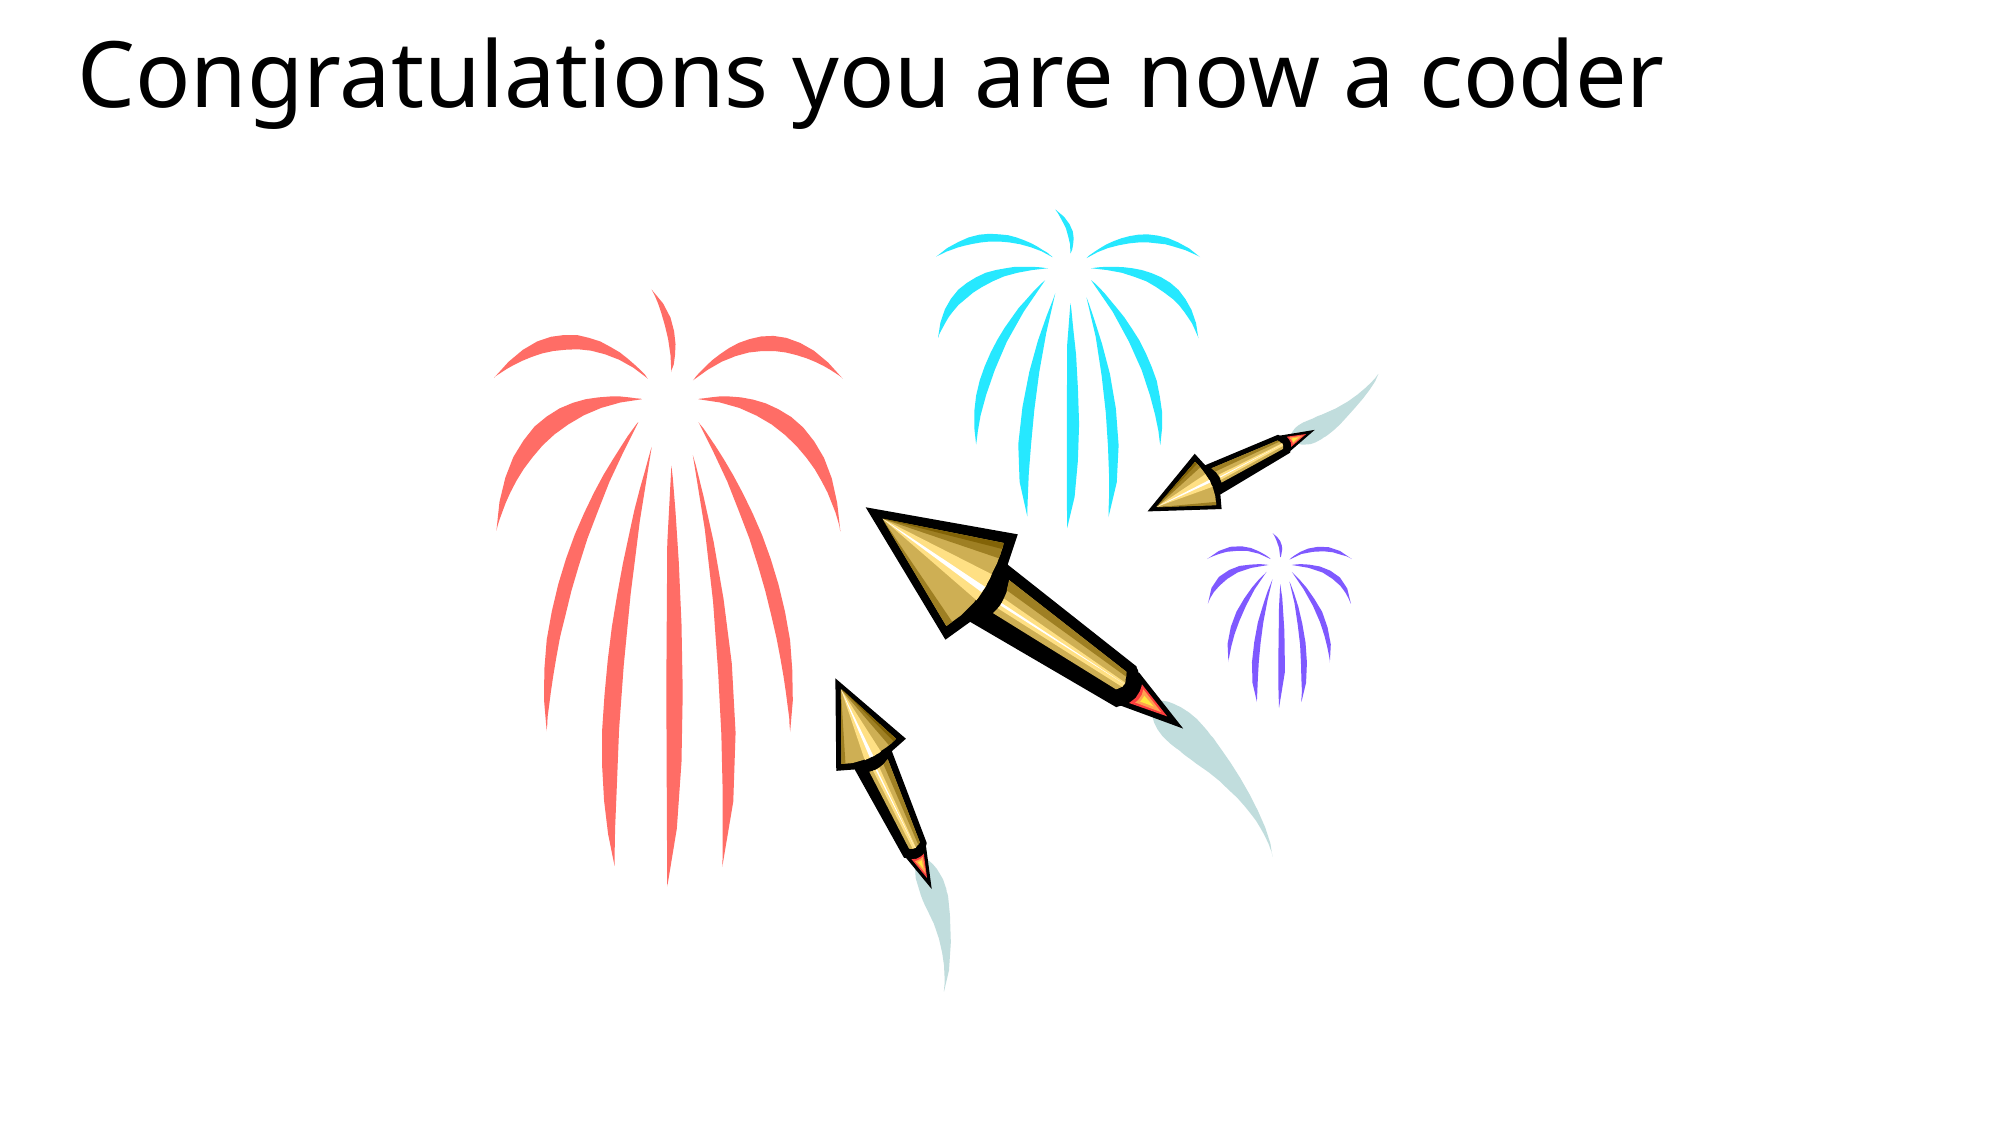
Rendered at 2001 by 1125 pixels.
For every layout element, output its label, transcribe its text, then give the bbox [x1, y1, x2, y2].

title Congratulations you are now a coder [62, 29, 1953, 205]
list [493, 204, 1379, 992]
